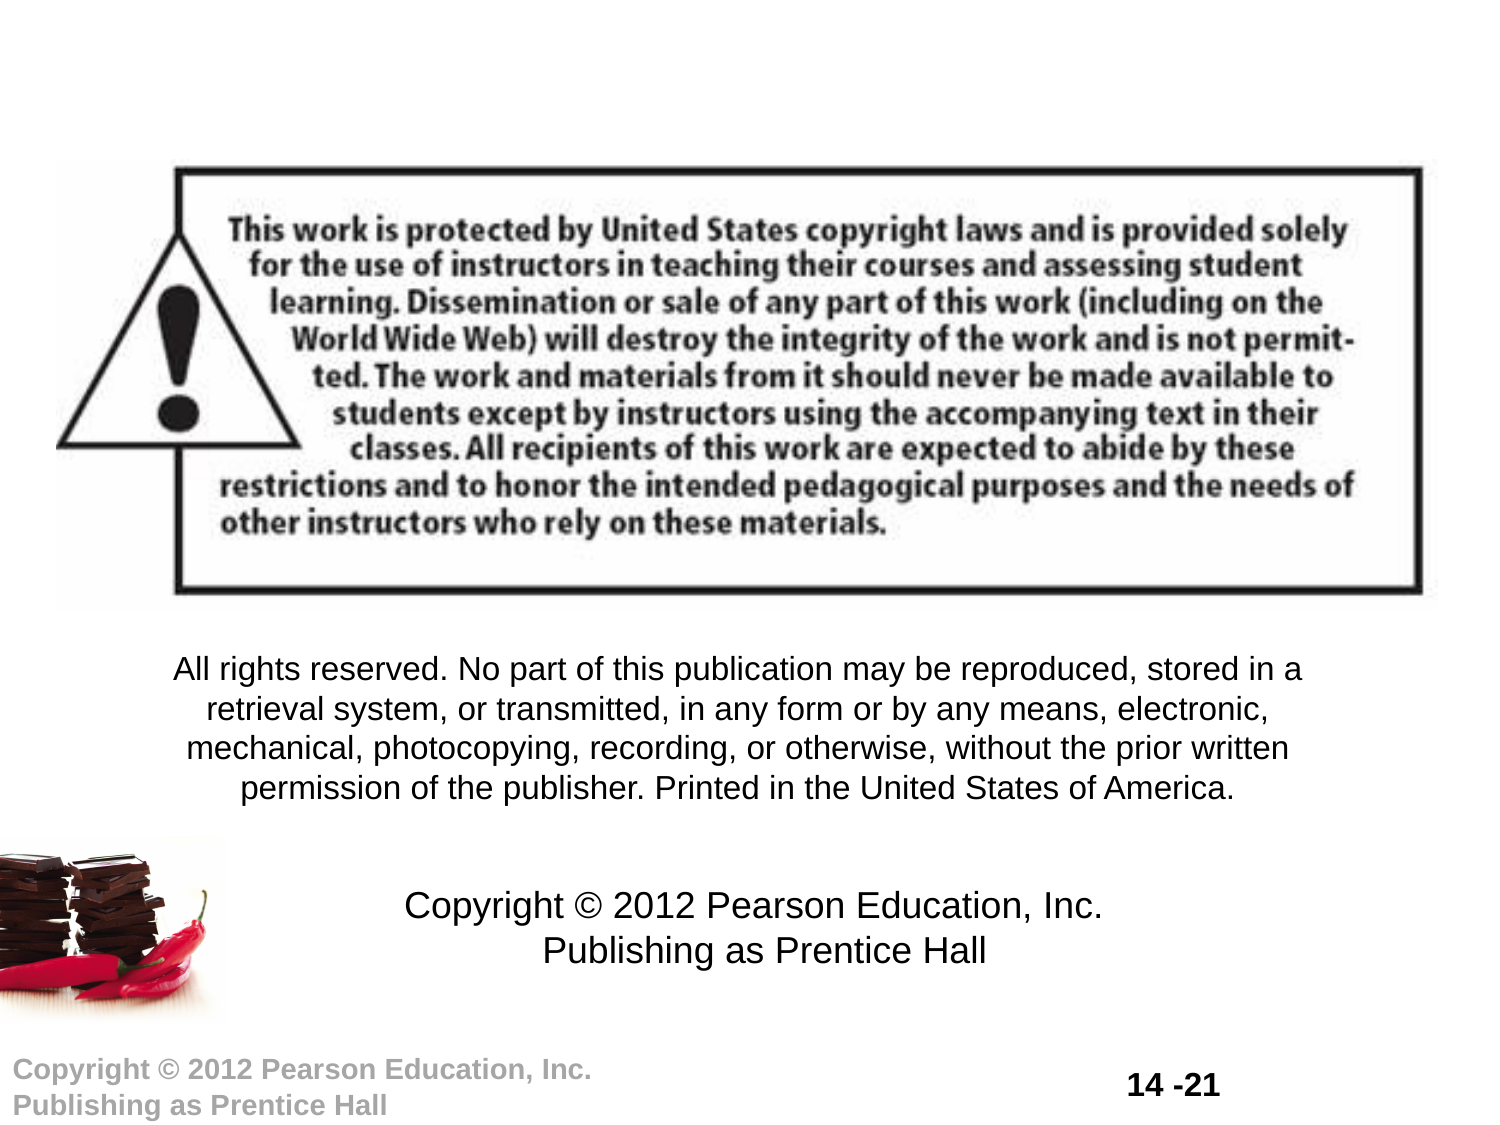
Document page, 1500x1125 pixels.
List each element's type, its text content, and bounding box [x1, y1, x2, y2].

picture [0, 837, 226, 1025]
text_box Copyright © 2012 Pearson Education, Inc. Publishing as Prentice Hall [121, 873, 1409, 979]
text_box All rights reserved. No part of this publication may be reproduced, stored in a retrieval system, or transmitted, in any form or by any means, electronic, mechanical, photocopying, recording, or otherwise, without the prior written permission of the publisher. Printed in the United States of America. [116, 639, 1362, 814]
picture [55, 159, 1439, 611]
